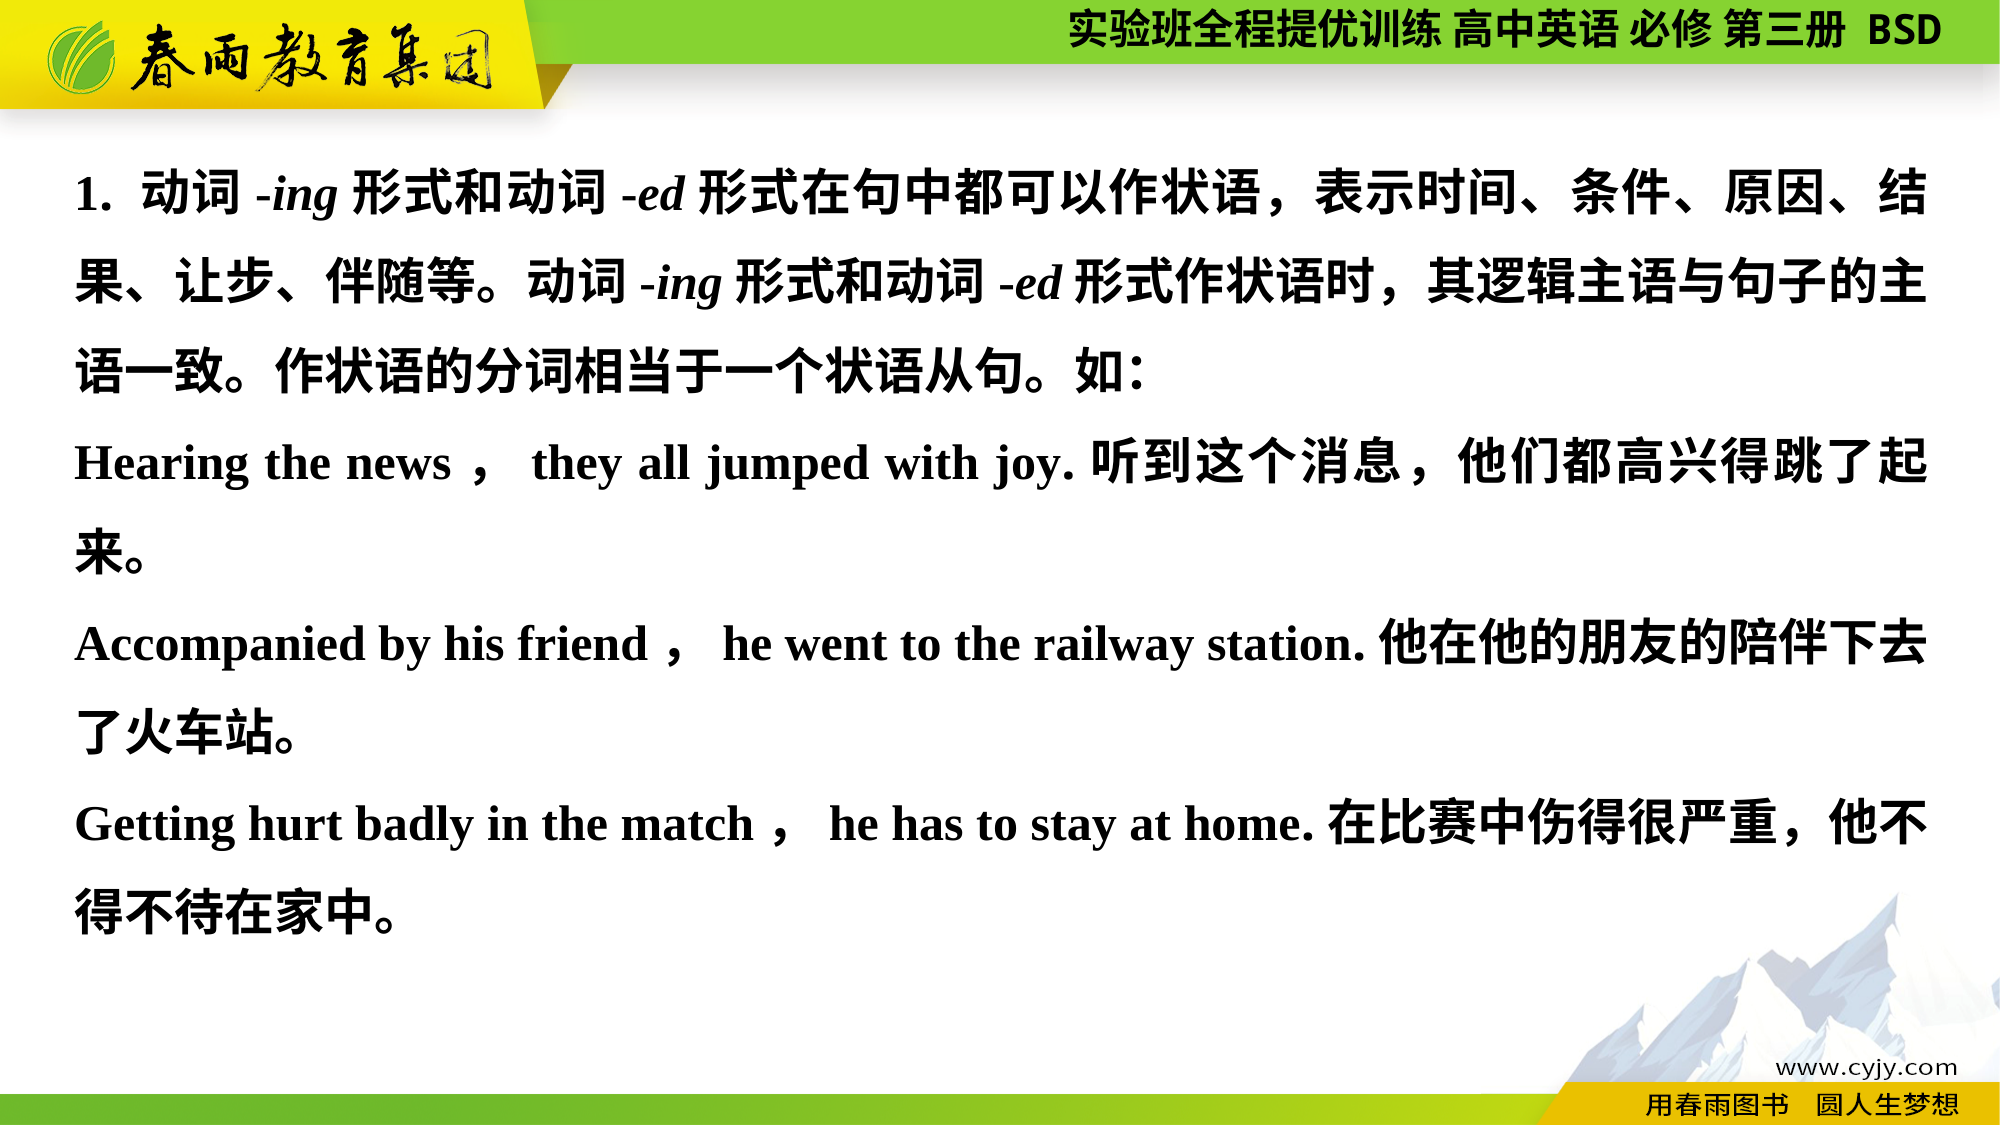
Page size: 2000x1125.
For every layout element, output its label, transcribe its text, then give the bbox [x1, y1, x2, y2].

picture [0, 0, 2000, 1125]
list 1. 动词-ing形式和动词-ed形式在句中都可以作状语，表示时间、条件、原因、结果、让步、伴随等。动词-ing形式和动词-ed形式作状语时，其逻辑主语与句子的主语一致。作状语的分词相当于一个状语从句。如： Hearing the news，they all jumped with joy.听到这个消息，他们都高兴得跳了起来。 Accompanied by his friend，he went to the railway station.他在他的朋友的陪伴下去了火车站。 Getting hurt badly in the match，he has to stay at home.在比赛中伤得很严重，他不得不待在家中。 [59, 122, 1944, 944]
